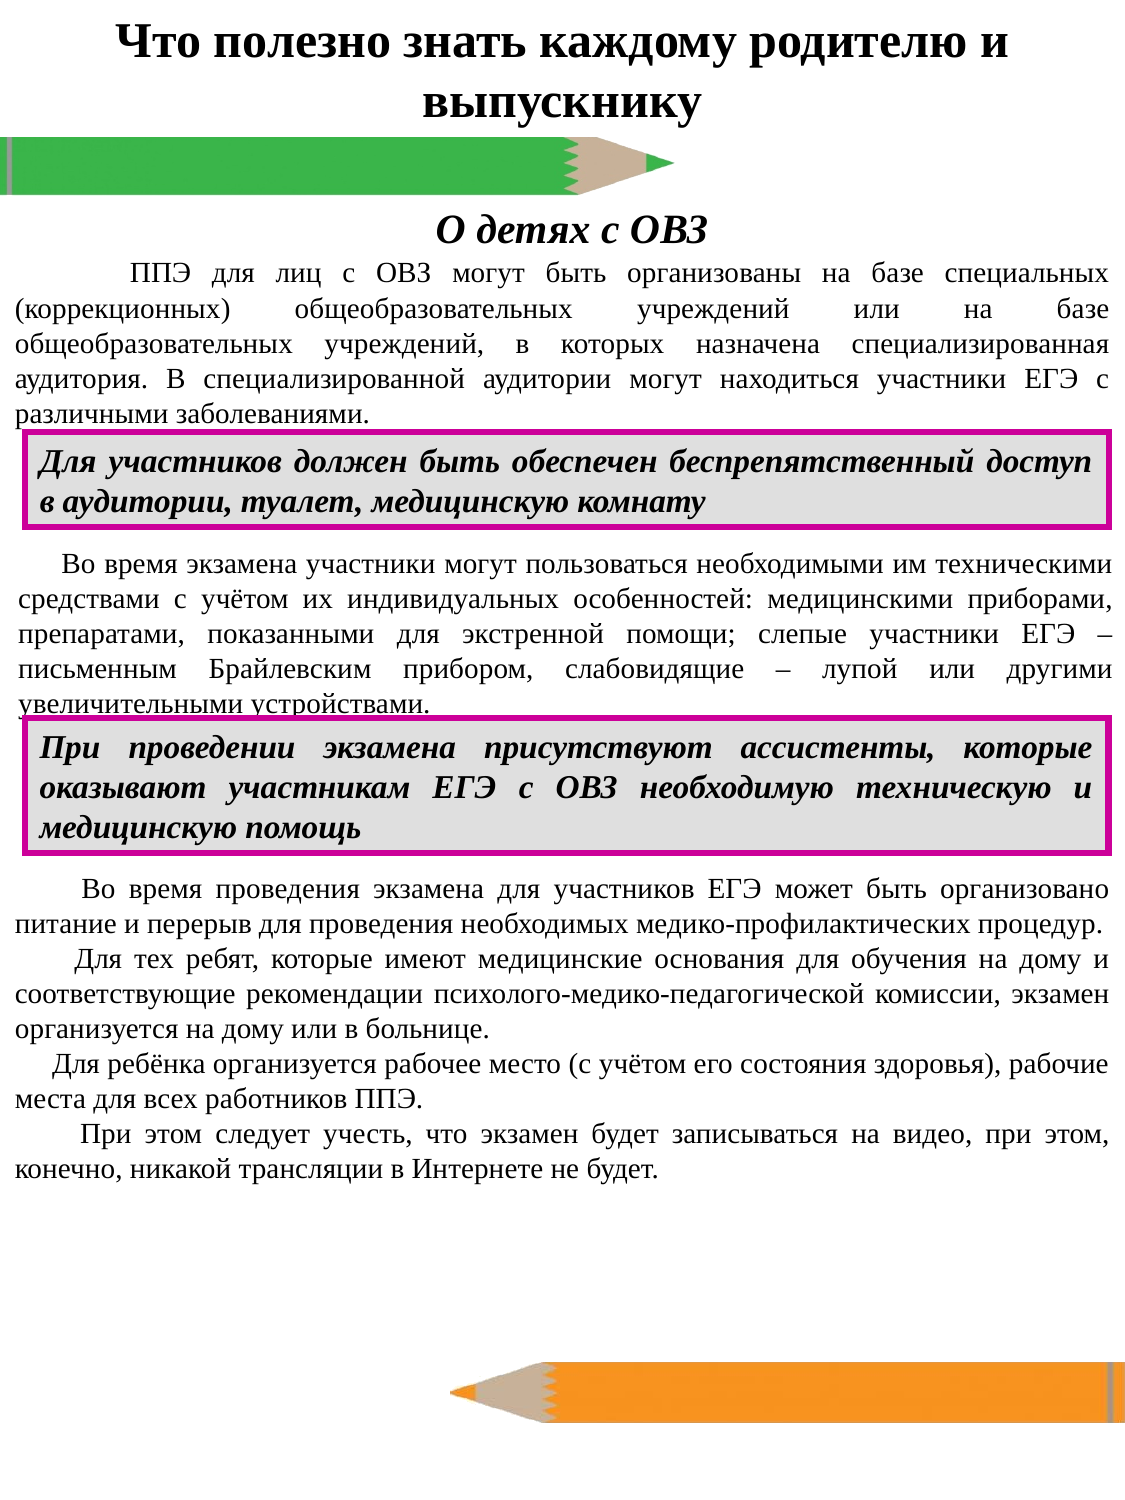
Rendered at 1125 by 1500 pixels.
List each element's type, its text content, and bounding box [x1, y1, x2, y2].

text_box Что полезно знать каждому родителю и выпускнику [0, 0, 1125, 135]
text_box При проведении экзамена присутствуют ассистенты, которые оказывают участникам ЕГЭ с ОВЗ необходимую техническую и медицинскую помощь [24, 718, 1109, 853]
text_box ППЭ для лиц с ОВЗ могут быть организованы на базе специальных (коррекционных) общеобразовательных учреждений или на базе общеобразовательных учреждений, в которых назначена специализированная аудитория. В специализированной аудитории могут находиться участники ЕГЭ с различными заболеваниями. [0, 237, 1125, 438]
picture [0, 137, 676, 196]
text_box Во время экзамена участники могут пользоваться необходимыми им техническими средствами с учётом их индивидуальных особенностей: медицинскими приборами, препаратами, показанными для экстренной помощи; слепые участники ЕГЭ – письменным Брайлевским прибором, слабовидящие – лупой или другими увеличительными устройствами. [3, 537, 1125, 727]
text_box Во время проведения экзамена для участников ЕГЭ может быть организовано питание и перерыв для проведения необходимых медико-профилактических процедур. Для тех ребят, которые имеют медицинские основания для обучения на дому и соответствующие рекомендации психолого-медико-педагогической комиссии, экзамен организуется на дому или в больнице. Для ребёнка организуется рабочее место (с учётом его состояния здоровья), рабочие места для всех работников ППЭ. При этом следует учесть, что экзамен будет записываться на видео, при этом, конечно, никакой трансляции в Интернете не будет. [0, 862, 1125, 1192]
text_box Для участников должен быть обеспечен беспрепятственный доступ в аудитории, туалет, медицинскую комнату [24, 432, 1109, 527]
picture [449, 1362, 1125, 1423]
text_box О детях с ОВЗ [9, 194, 1125, 237]
